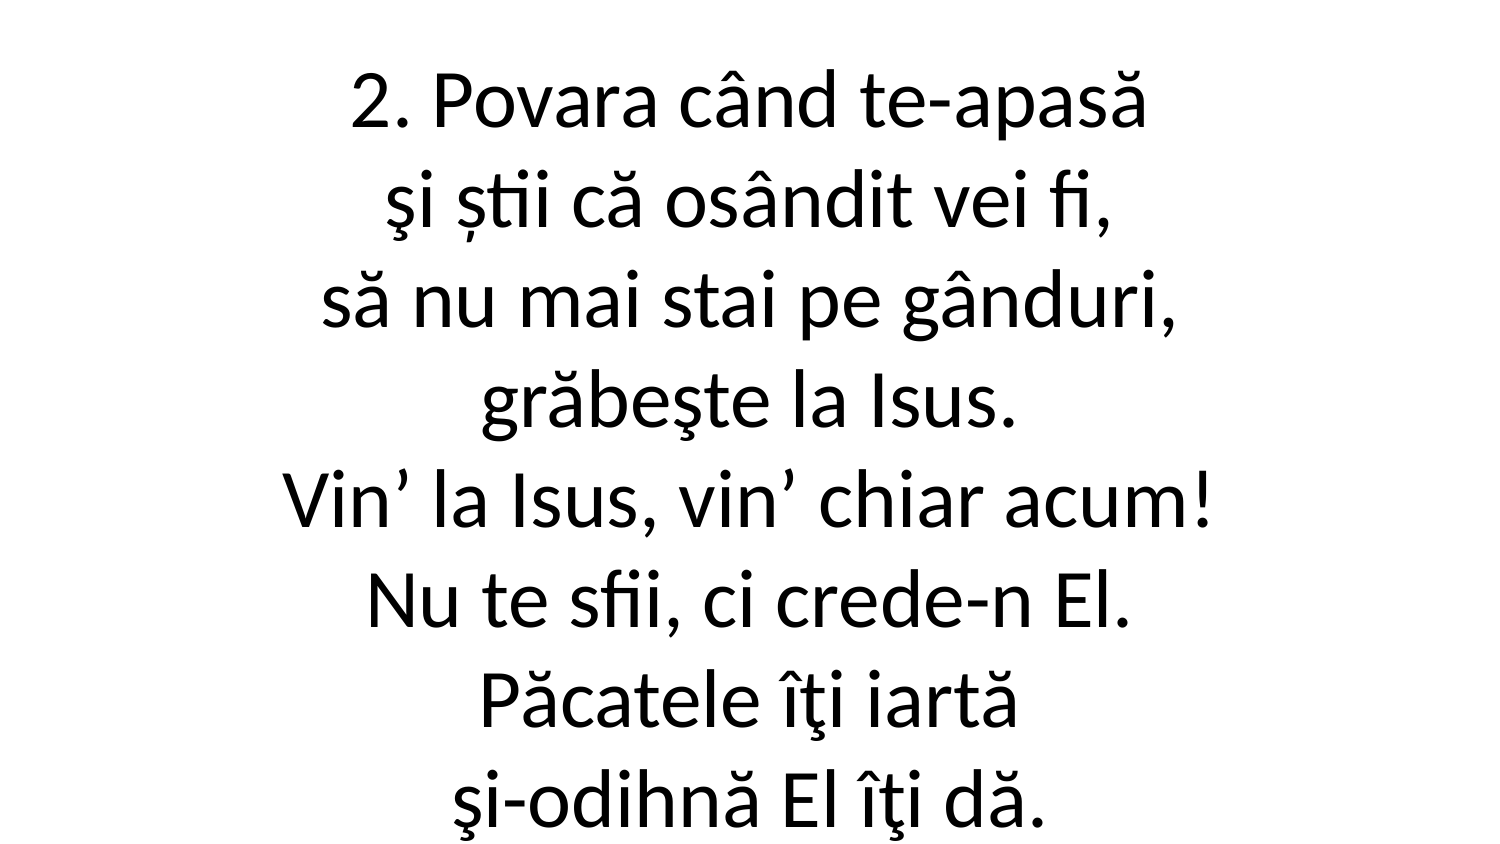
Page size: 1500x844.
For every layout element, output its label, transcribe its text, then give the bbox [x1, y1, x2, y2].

text_box 2. Povara când te-apasă şi știi că osândit vei fi, să nu mai stai pe gânduri, grăbeşte la Isus. Vinʼ la Isus, vinʼ chiar acum! Nu te sfii, ci crede-n El. Păcatele îţi iartă şi-odihnă El îţi dă. [267, 0, 1233, 844]
